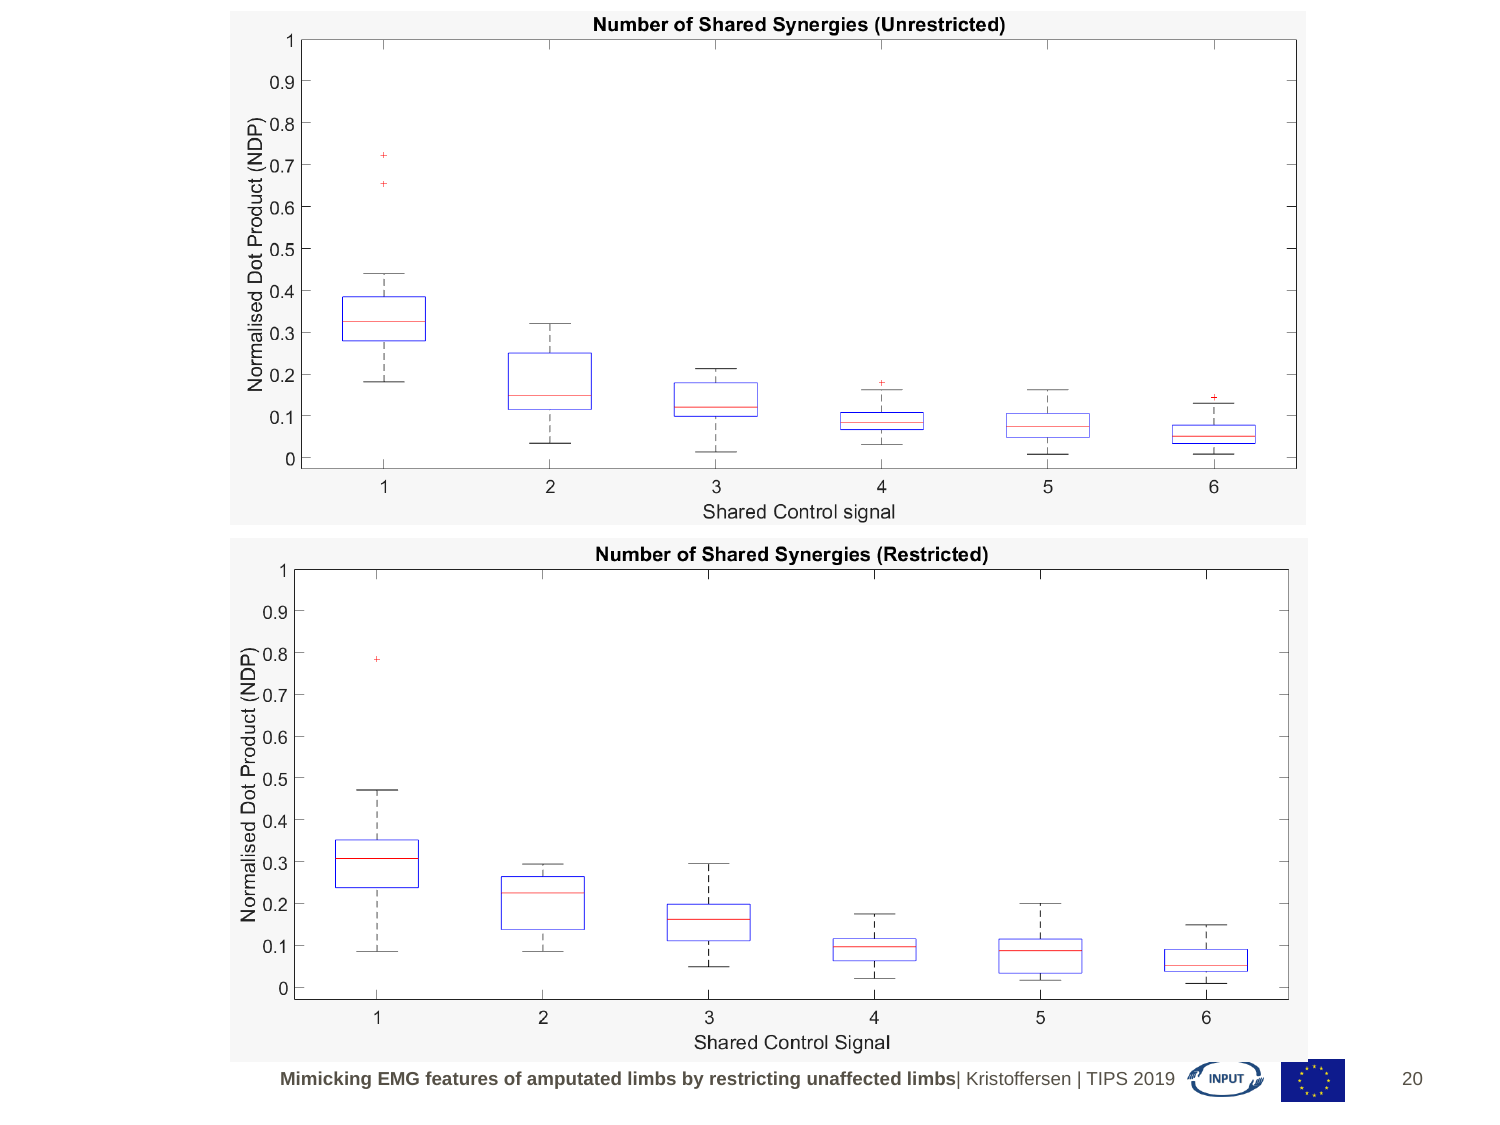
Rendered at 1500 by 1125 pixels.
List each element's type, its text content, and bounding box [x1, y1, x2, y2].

footer Mimicking EMG features of amputated limbs by restricting unaffected limbs| Kristoffersen | TIPS 2019 [76, 1061, 1176, 1094]
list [229, 11, 1306, 525]
slide_number 20 [1370, 1061, 1424, 1094]
picture [229, 538, 1345, 1102]
